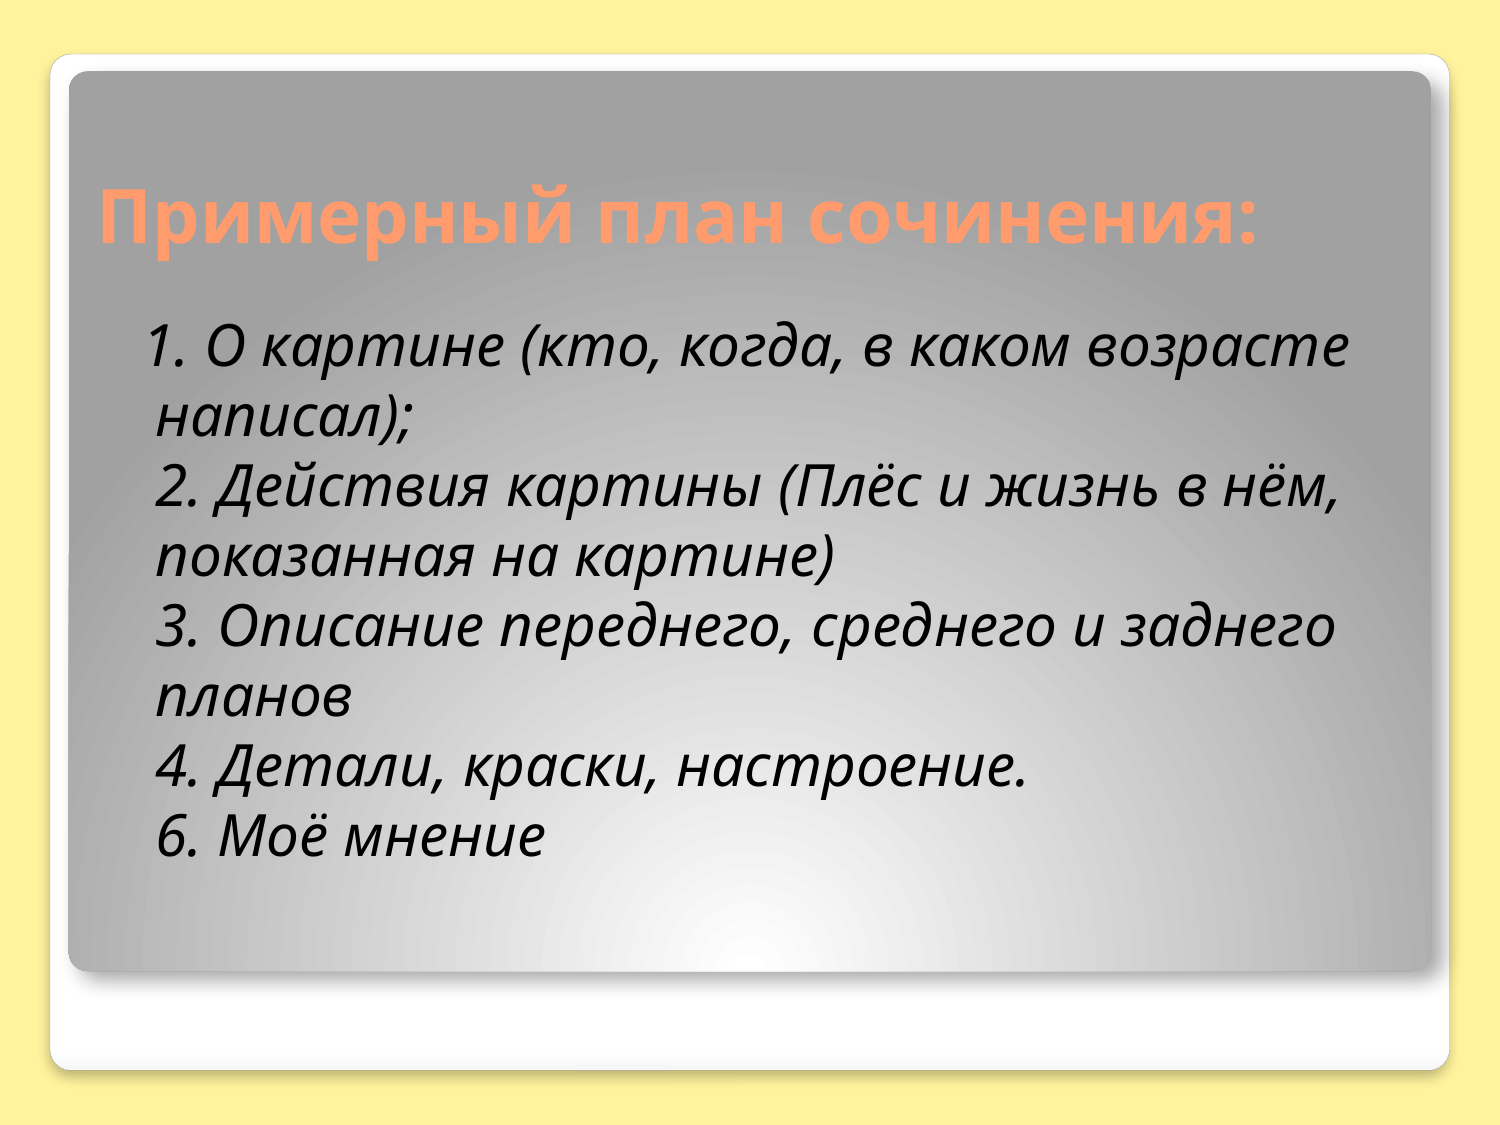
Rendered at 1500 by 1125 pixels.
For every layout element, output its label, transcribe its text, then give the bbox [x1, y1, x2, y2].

list 1. О картине (кто, когда, в каком возрасте написал); 2. Действия картины (Плёс и жизнь в нём, показанная на картине) 3. Описание переднего, среднего и заднего планов 4. Детали, краски, настроение. 6. Моё мнение [82, 292, 1425, 980]
title Примерный план сочинения: [82, 93, 1425, 267]
